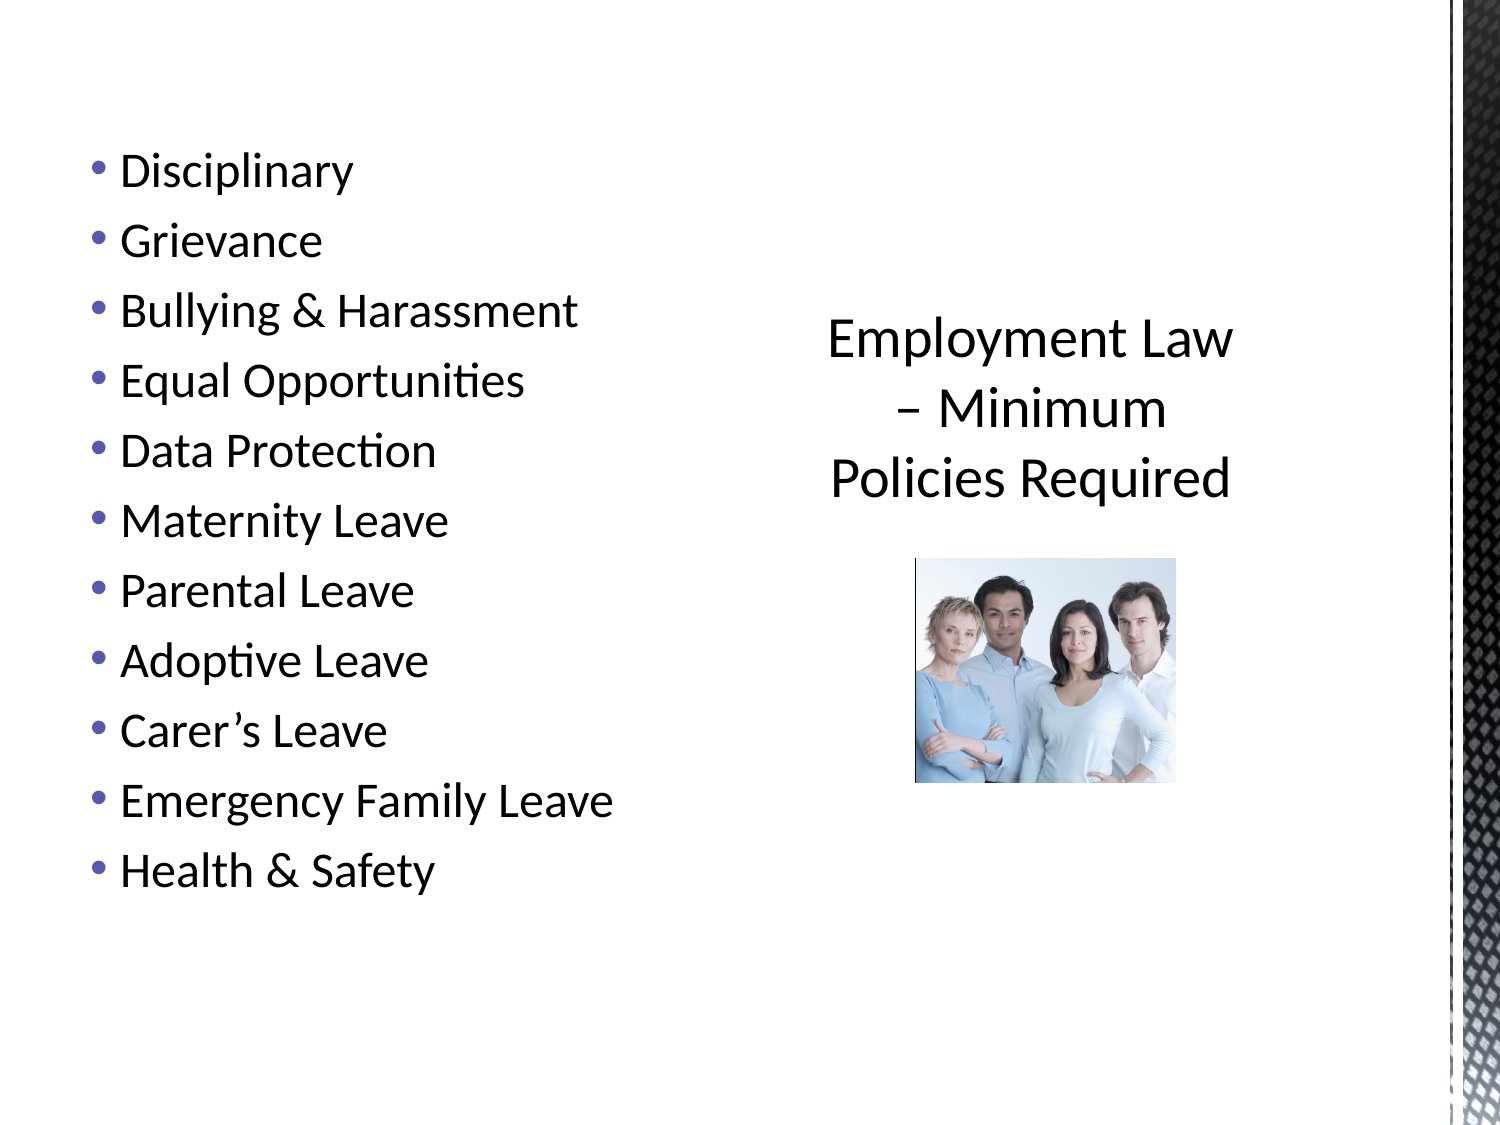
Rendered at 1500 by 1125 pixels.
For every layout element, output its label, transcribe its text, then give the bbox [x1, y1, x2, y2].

picture [1447, 0, 1500, 1125]
picture [915, 557, 1176, 783]
title Employment Law – Minimum Policies Required [800, 75, 1263, 1013]
list Disciplinary Grievance Bullying & Harassment Equal Opportunities Data Protection Maternity Leave Parental Leave Adoptive Leave Carer’s Leave Emergency Family Leave Health & Safety [75, 75, 675, 1013]
